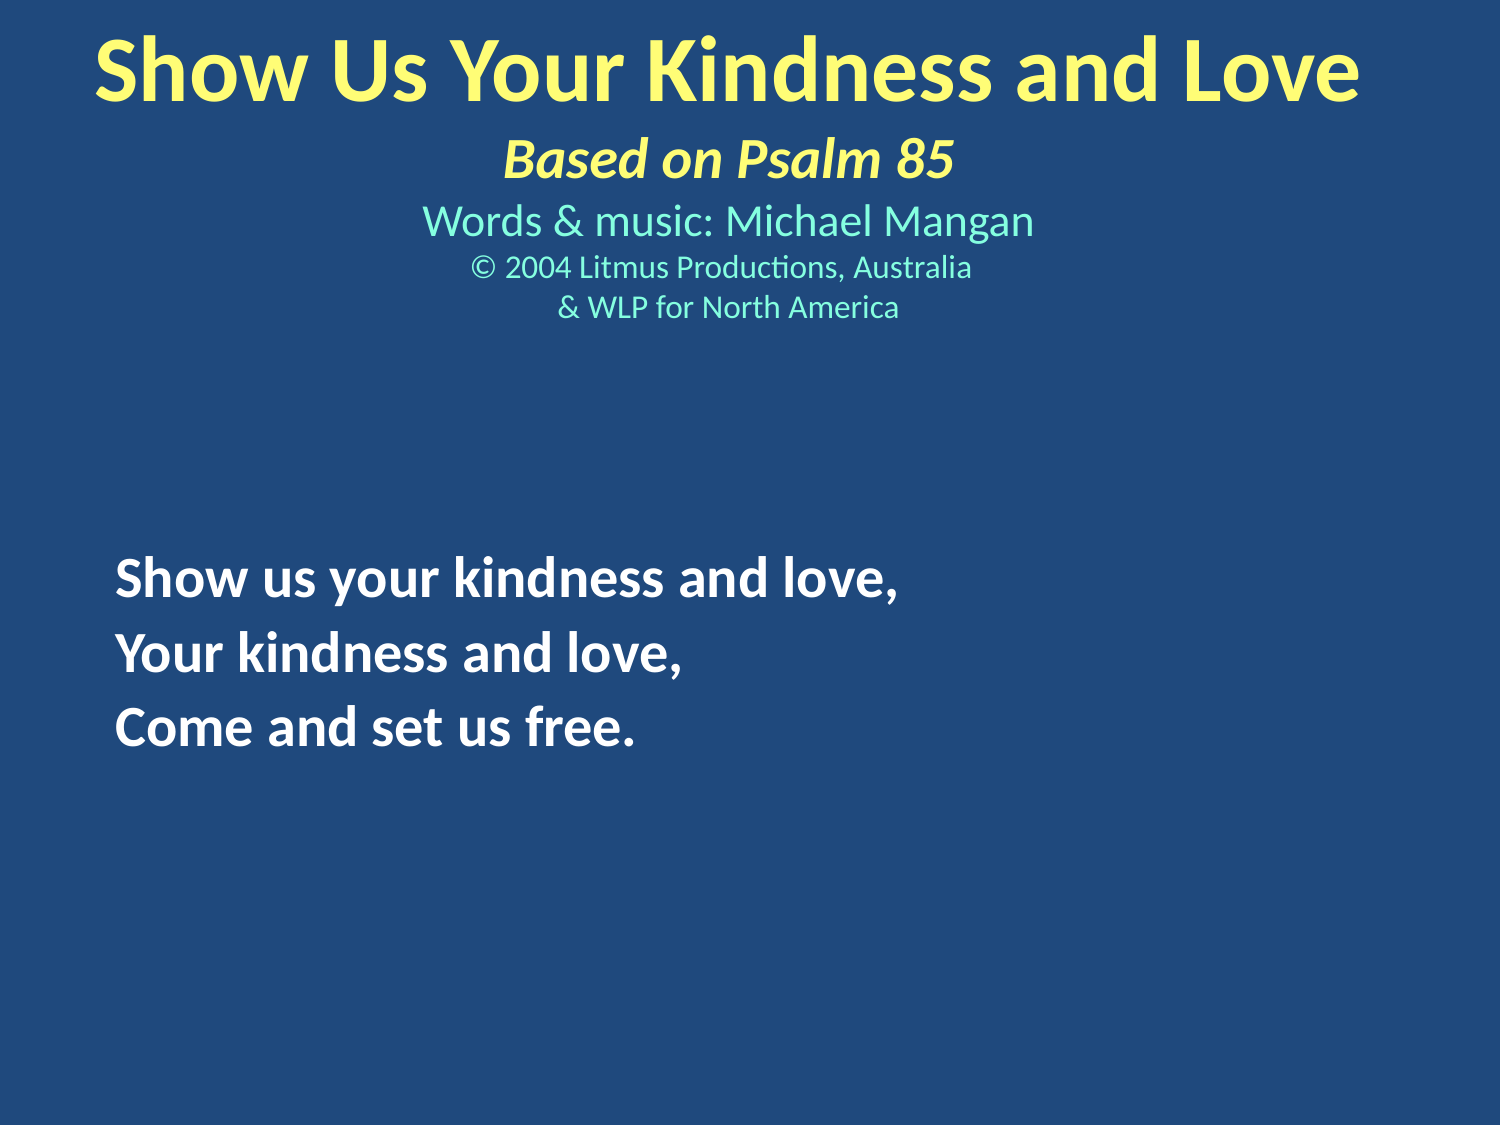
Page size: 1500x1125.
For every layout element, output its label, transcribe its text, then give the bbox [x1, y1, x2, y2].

list Show us your kindness and love, Your kindness and love, Come and set us free. [100, 539, 1444, 787]
text_box Show Us Your Kindness and Love Based on Psalm 85 Words & music: Michael Mangan © 2004 Litmus Productions, Australia & WLP for North America [41, 7, 1417, 327]
